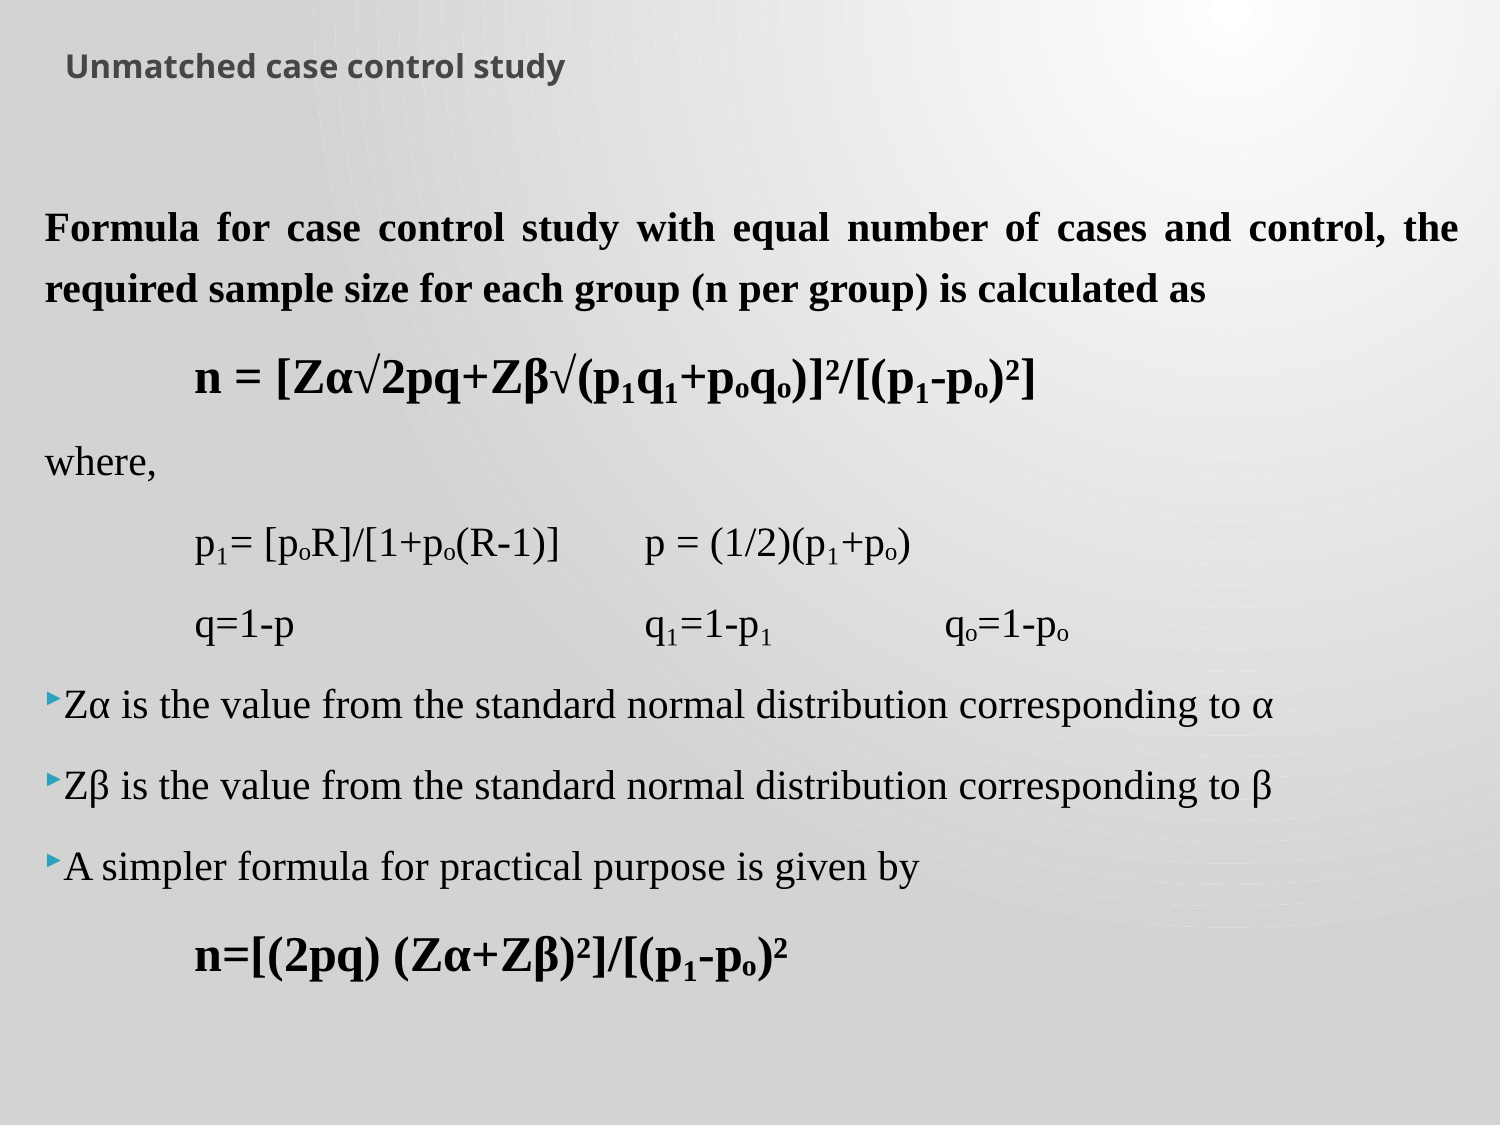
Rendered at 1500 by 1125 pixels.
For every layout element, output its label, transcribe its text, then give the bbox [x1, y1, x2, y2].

title Unmatched case control study [50, 37, 1400, 93]
list Formula for case control study with equal number of cases and control, the required sample size for each group (n per group) is calculated as n = [Zα√2pq+Zβ√(p₁q₁+pₒqₒ)]²/[(p₁-pₒ)²] where, p₁= [pₒR]/[1+pₒ(R-1)] p = (1/2)(p₁+pₒ) q=1-p q₁=1-p₁ qₒ=1-pₒ Zα is the value from the standard normal distribution corresponding to α Zβ is the value from the standard normal distribution corresponding to β A simpler formula for practical purpose is given by n=[(2pq) (Zα+Zβ)²]/[(p₁-pₒ)² [29, 182, 1475, 1025]
